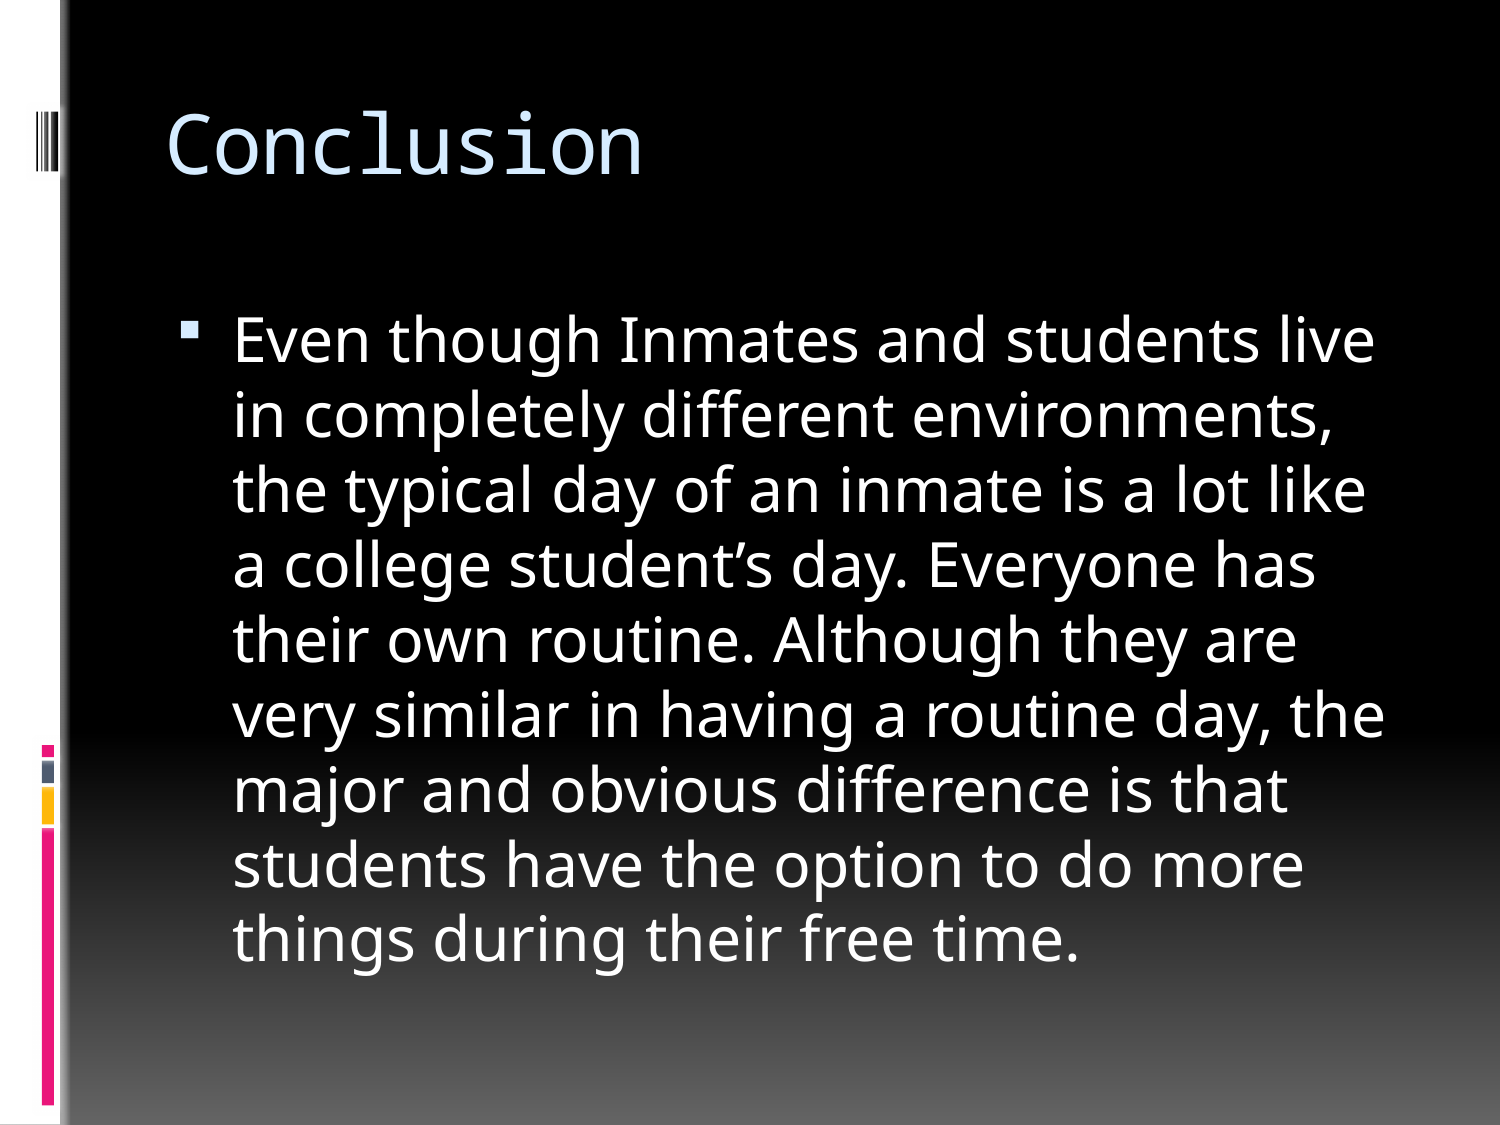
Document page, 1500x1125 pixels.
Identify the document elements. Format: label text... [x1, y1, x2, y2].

list Even though Inmates and students live in completely different environments, the typical day of an inmate is a lot like a college student’s day. Everyone has their own routine. Although they are very similar in having a routine day, the major and obvious difference is that students have the option to do more things during their free time. [150, 292, 1425, 1043]
title Conclusion [150, 83, 1425, 234]
